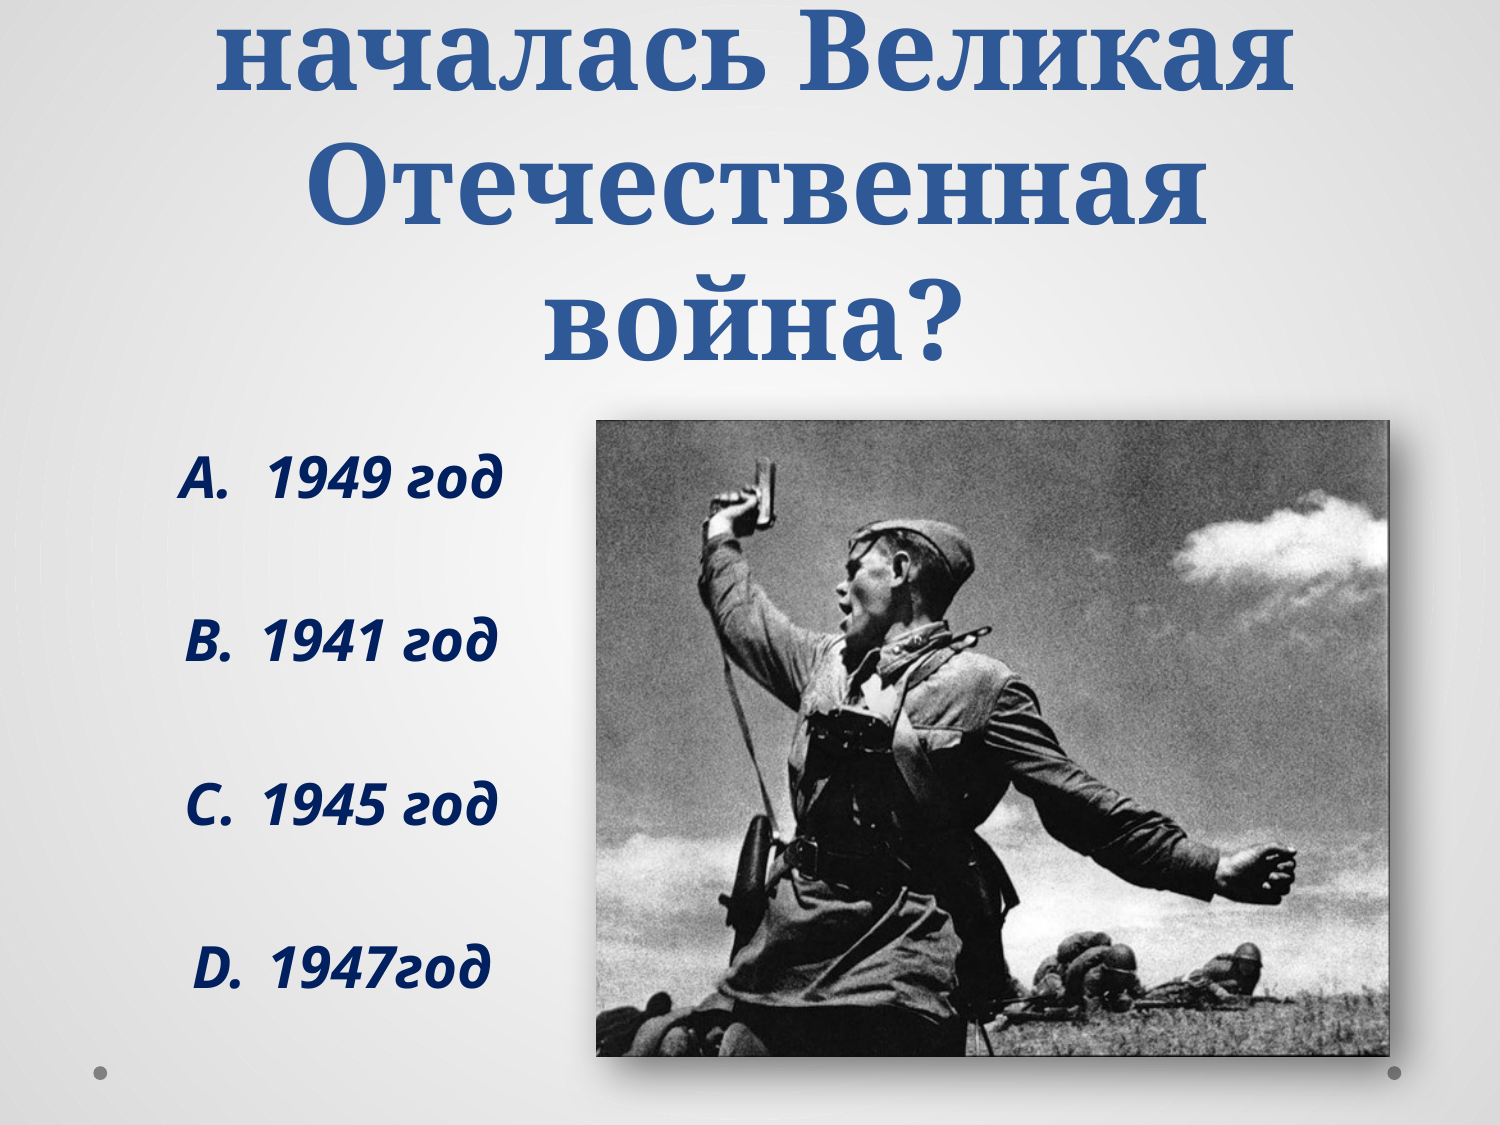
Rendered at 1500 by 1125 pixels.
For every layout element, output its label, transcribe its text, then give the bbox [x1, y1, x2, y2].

title В каком году началась Великая Отечественная война? [100, 78, 1412, 390]
picture [596, 420, 1390, 1057]
subtitle 1949 год 1941 год 1945 год 1947год [0, 432, 585, 1024]
